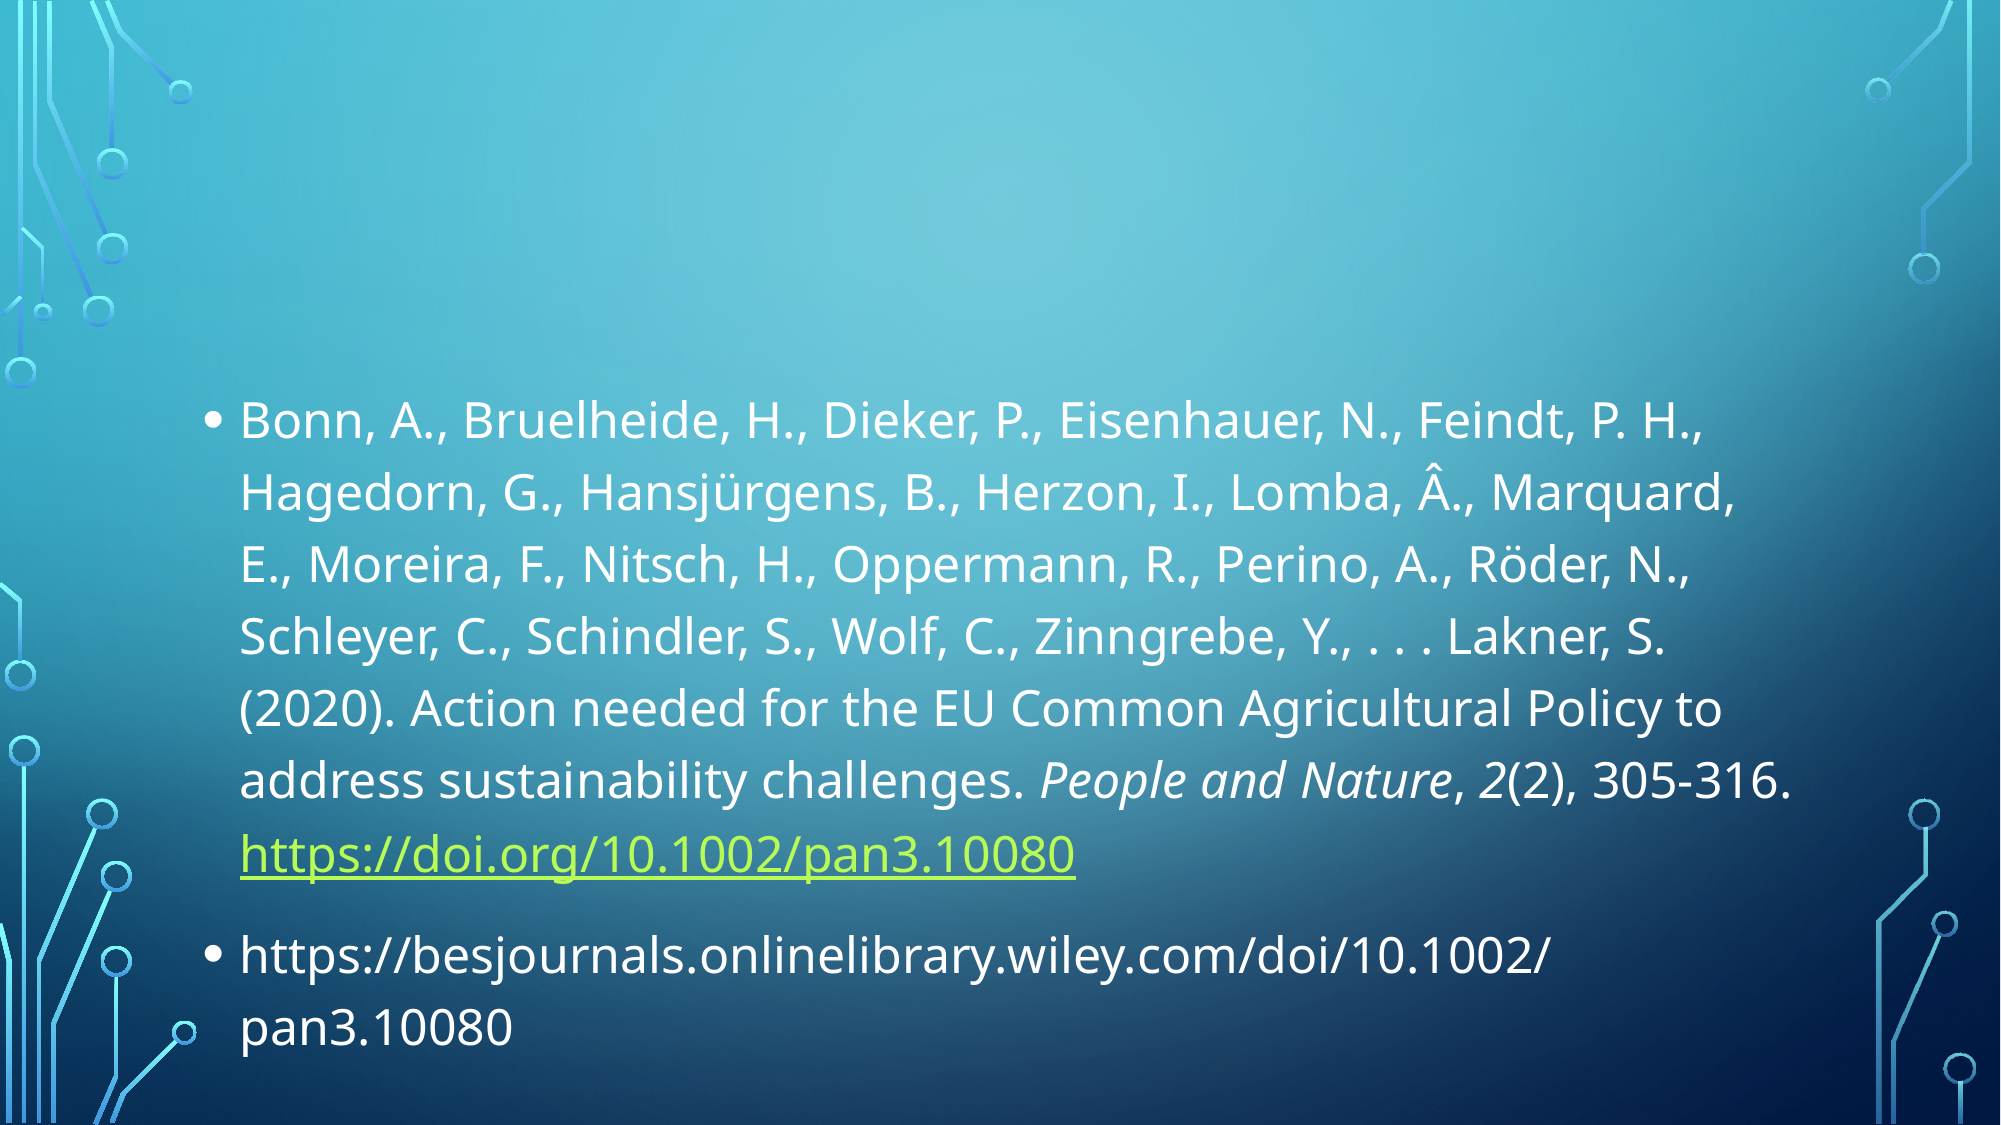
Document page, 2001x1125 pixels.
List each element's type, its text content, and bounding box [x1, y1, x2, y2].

list Bonn, A., Bruelheide, H., Dieker, P., Eisenhauer, N., Feindt, P. H., Hagedorn, G., Hansjürgens, B., Herzon, I., Lomba, Â., Marquard, E., Moreira, F., Nitsch, H., Oppermann, R., Perino, A., Röder, N., Schleyer, C., Schindler, S., Wolf, C., Zinngrebe, Y., . . . Lakner, S. (2020). Action needed for the EU Common Agricultural Policy to address sustainability challenges. People and Nature, 2(2), 305-316. https://doi.org/10.1002/pan3.10080 https://besjournals.onlinelibrary.wiley.com/doi/10.1002/pan3.10080 [187, 369, 1813, 950]
